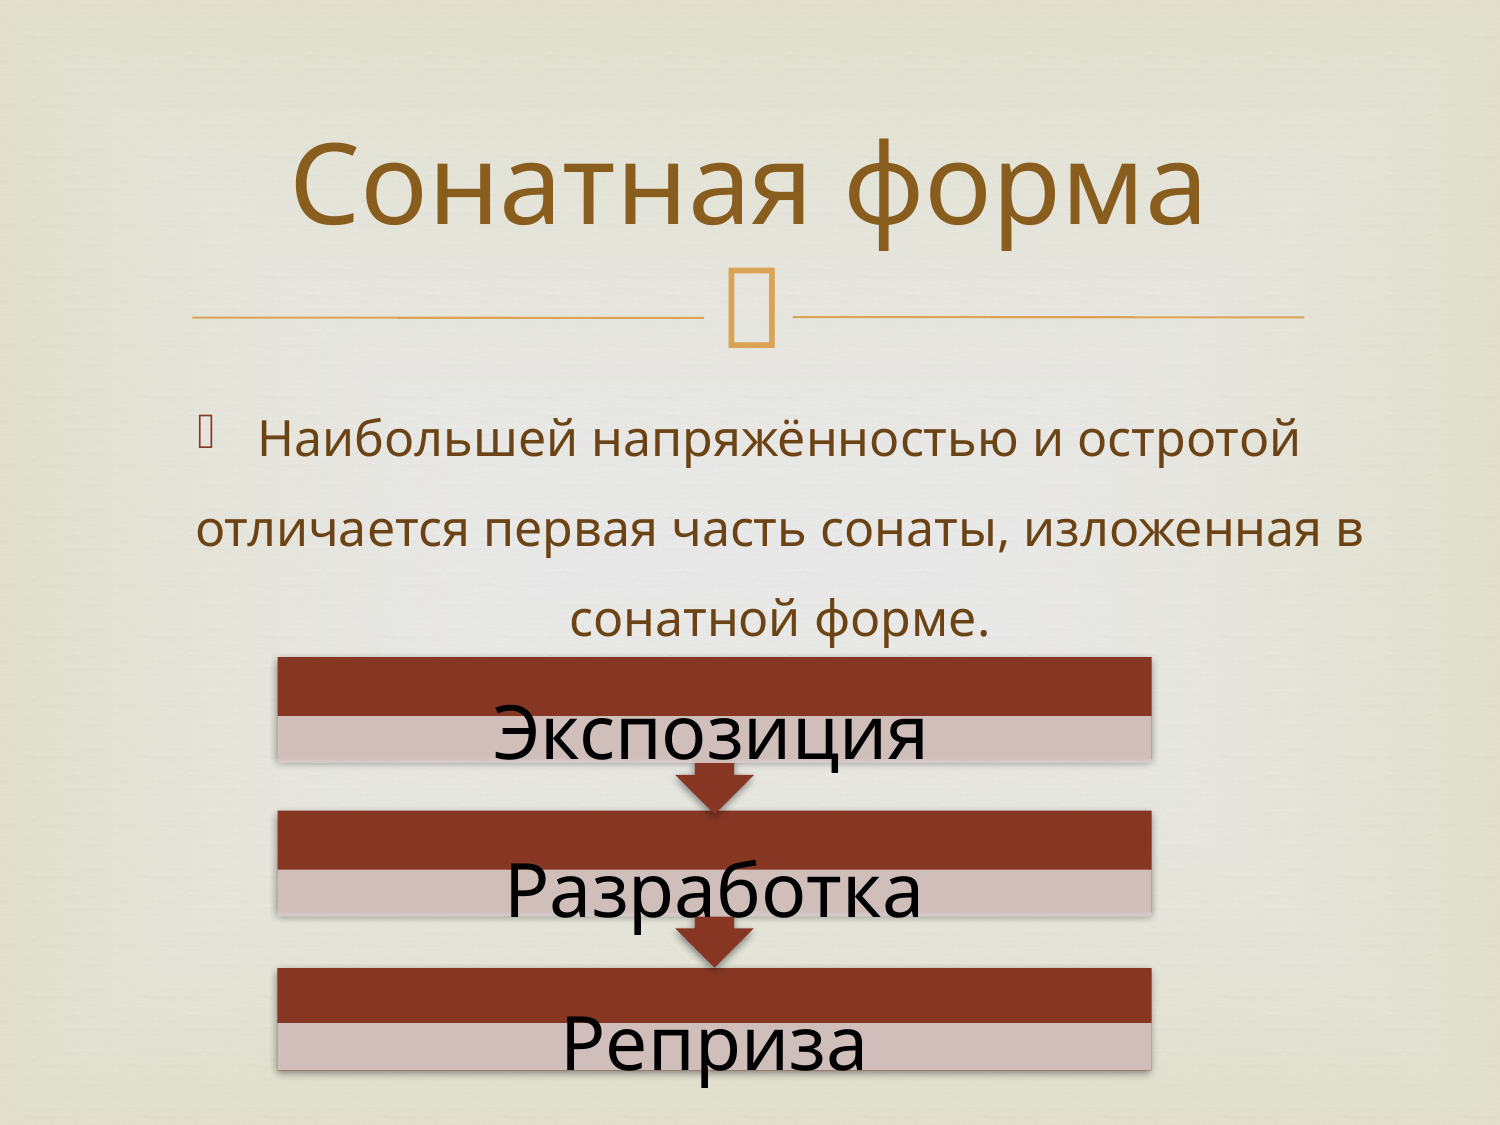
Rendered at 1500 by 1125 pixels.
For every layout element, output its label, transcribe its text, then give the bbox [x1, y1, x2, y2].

title Сонатная форма [112, 93, 1386, 267]
list Наибольшей напряжённостью и остротой отличается первая часть сонаты, изложенная в сонатной форме. Складывается из 3-х разделов: [114, 368, 1386, 1005]
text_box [276, 656, 1153, 1071]
